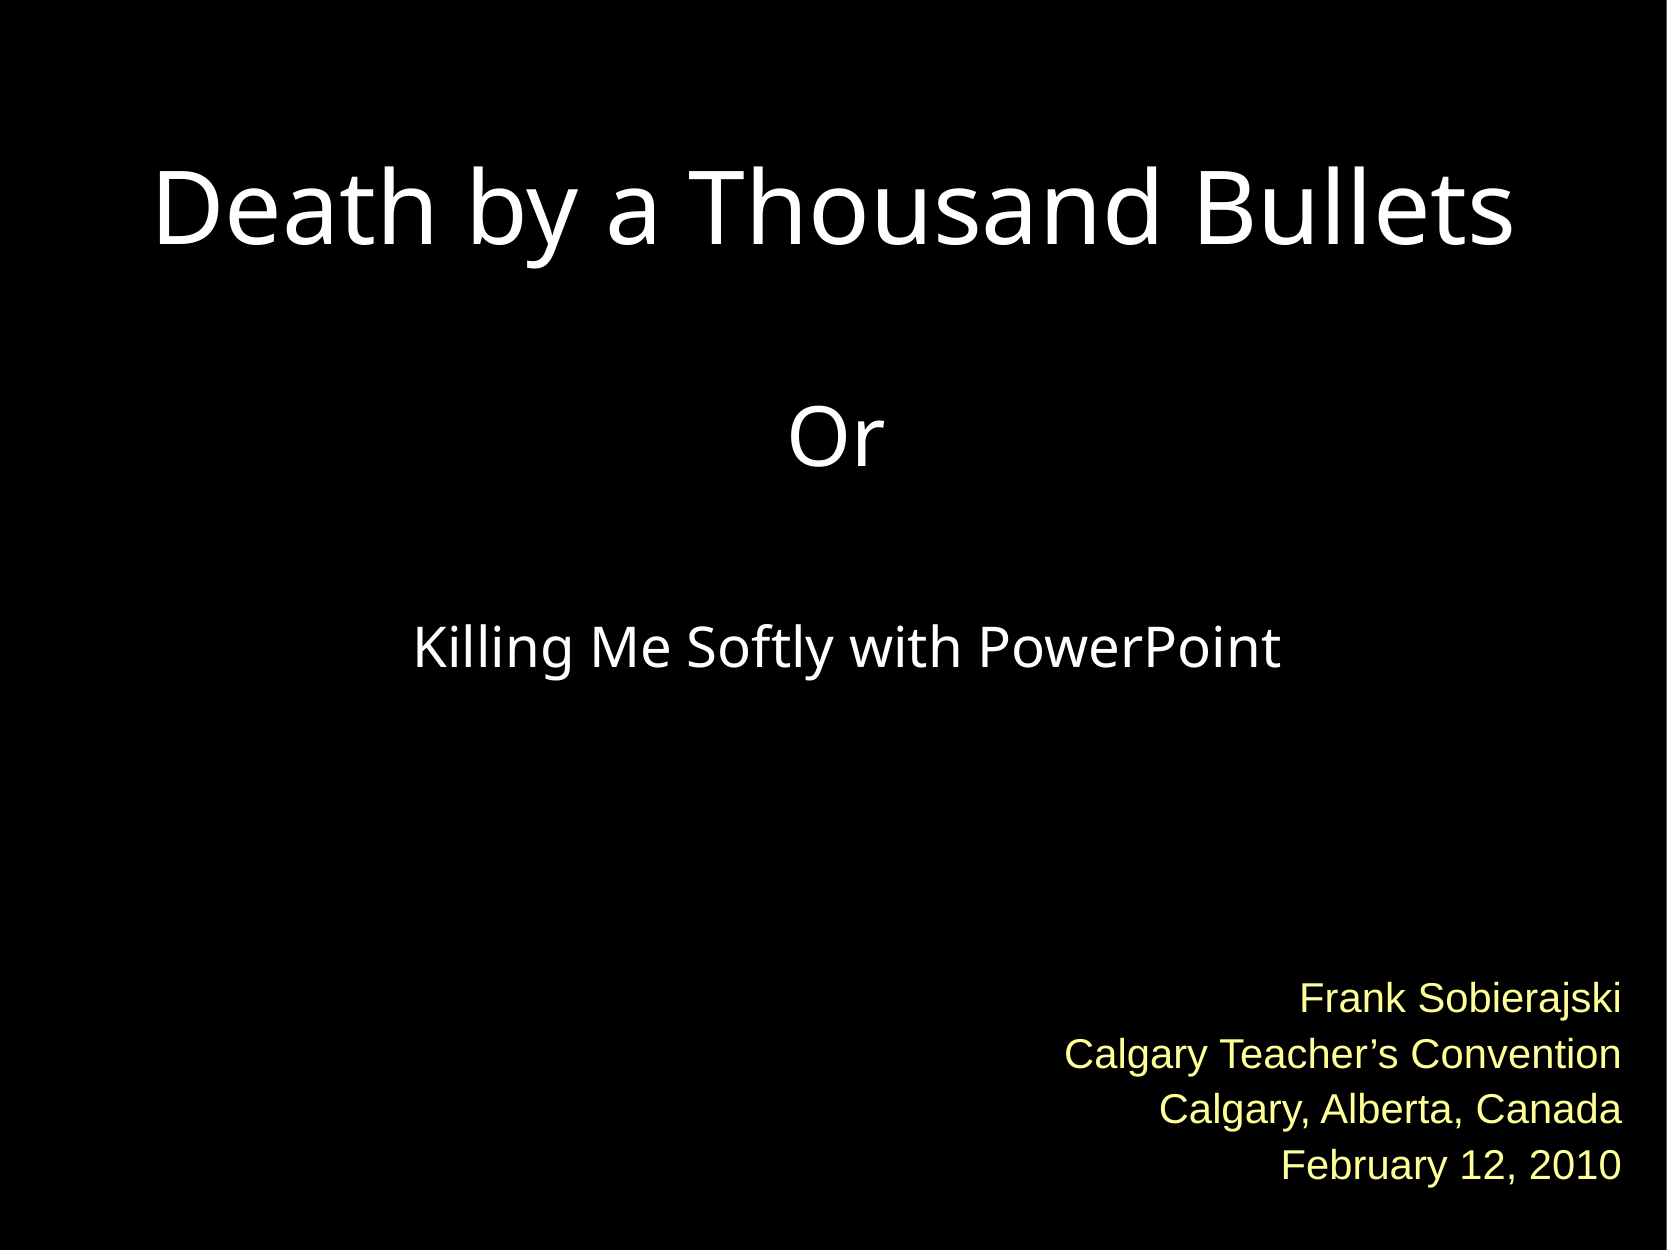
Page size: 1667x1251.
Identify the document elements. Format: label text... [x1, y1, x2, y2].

text_box Frank Sobierajski Calgary Teacher’s Convention Calgary, Alberta, Canada February 12, 2010 [1041, 976, 1639, 1196]
title Death by a Thousand Bullets [124, 69, 1542, 338]
subtitle Or Killing Me Softly with PowerPoint [138, 374, 1556, 695]
